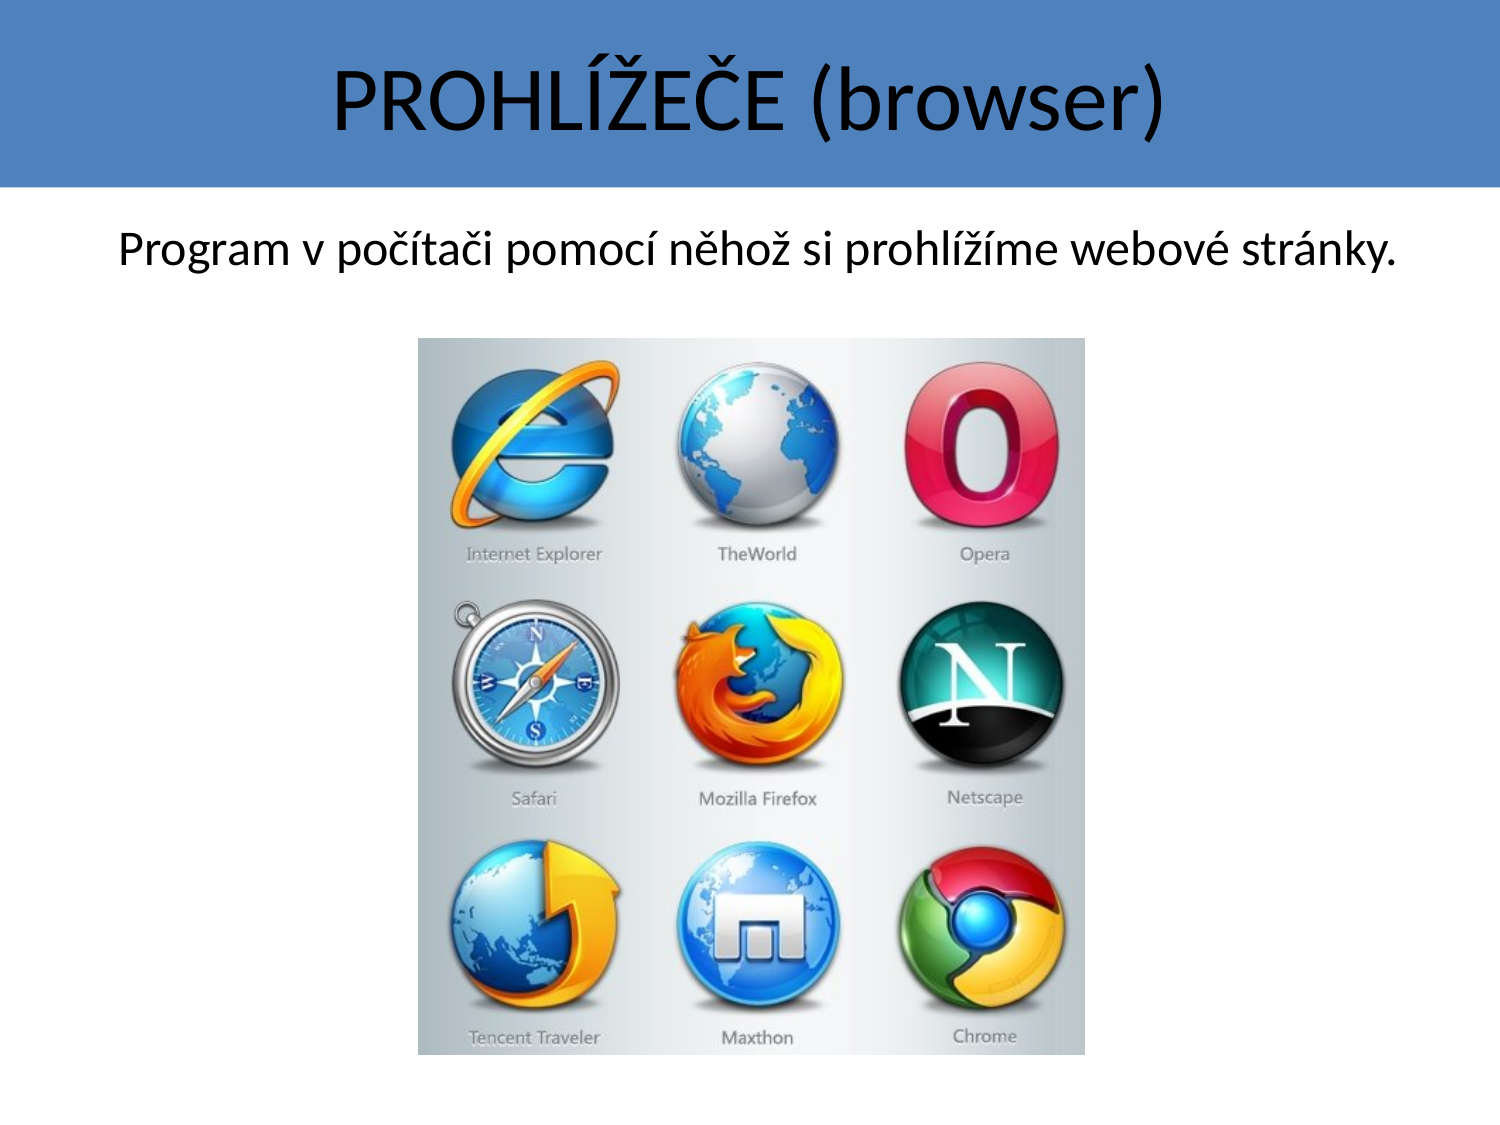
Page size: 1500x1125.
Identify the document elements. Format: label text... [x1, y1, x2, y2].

title PROHLÍŽEČE (browser) [0, 0, 1500, 188]
list Program v počítači pomocí něhož si prohlížíme webové stránky. [17, 208, 1500, 315]
picture [417, 337, 1085, 1055]
